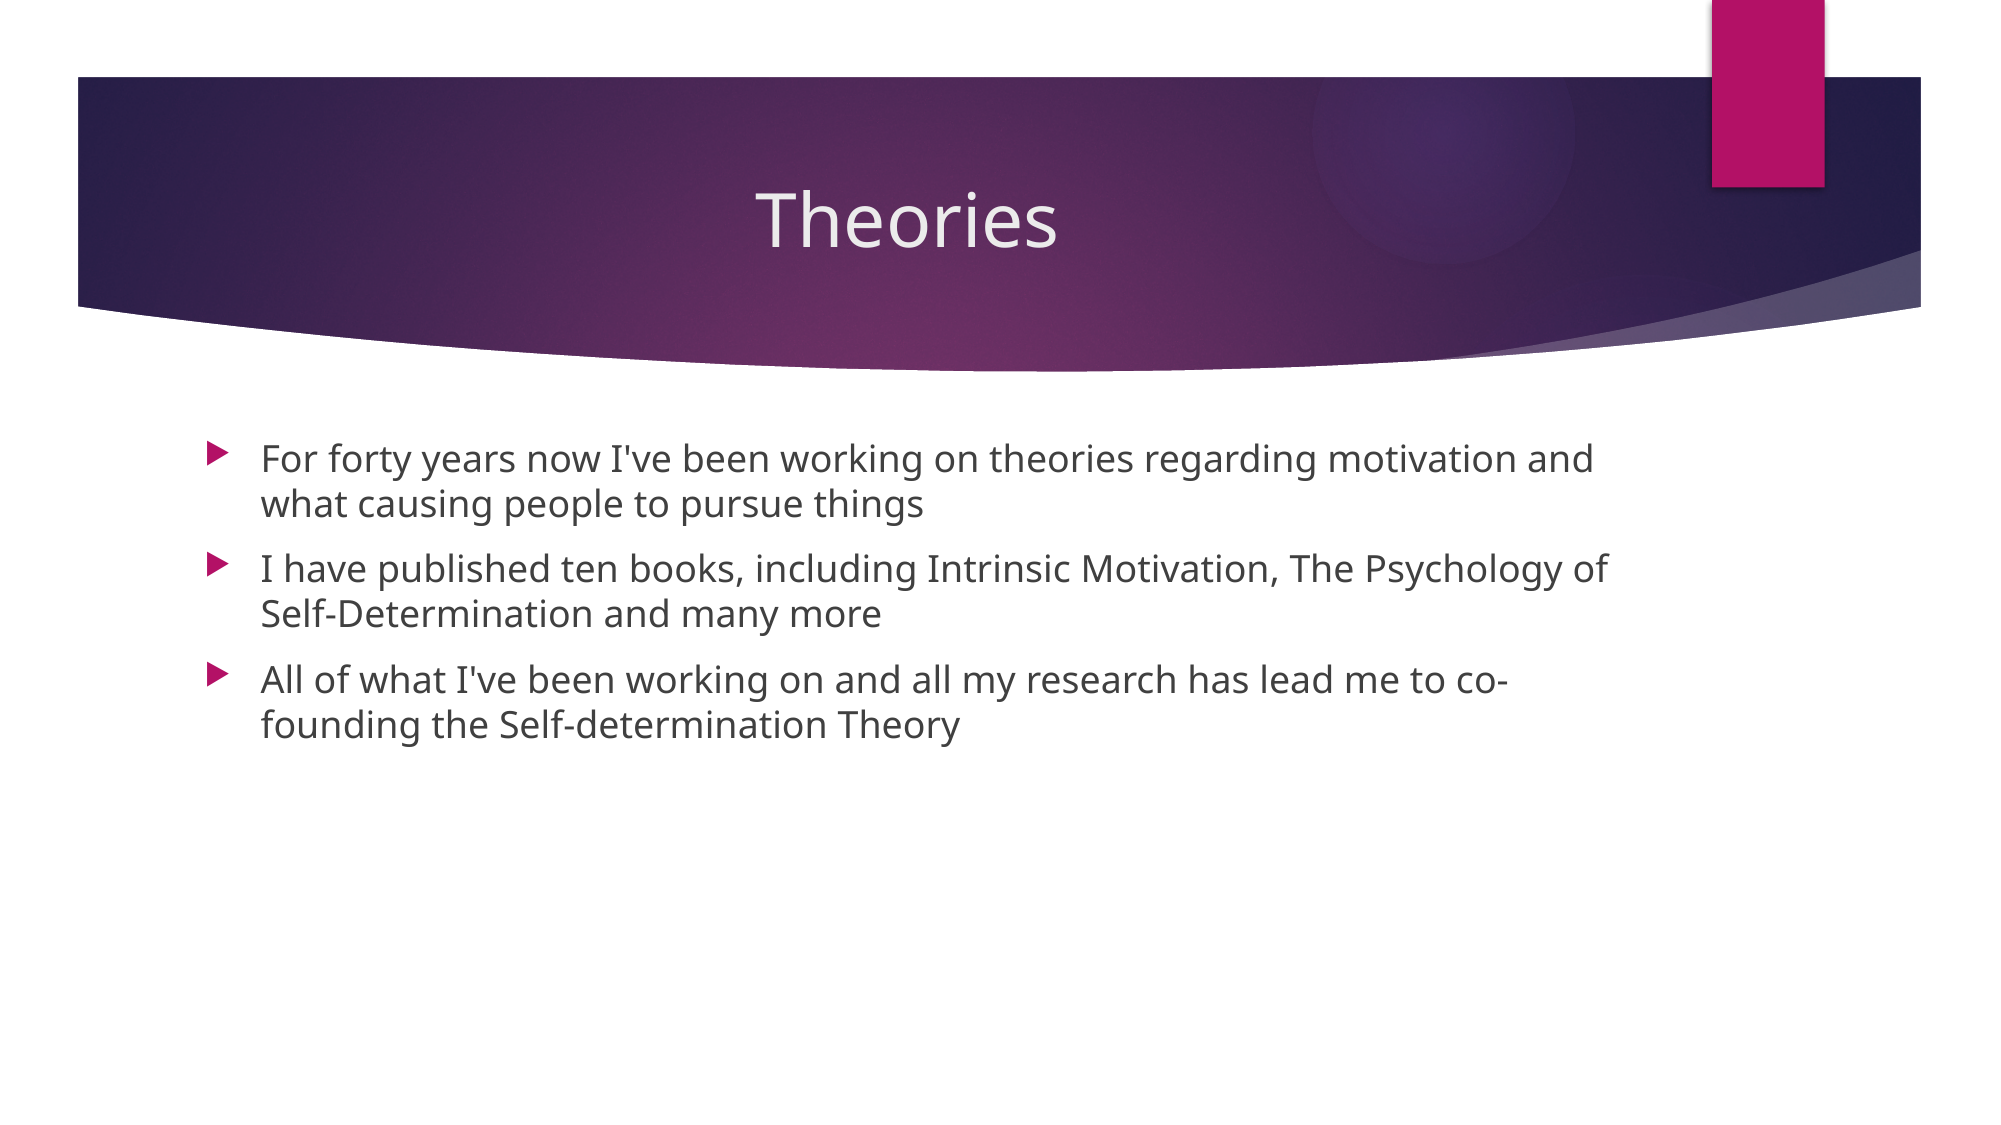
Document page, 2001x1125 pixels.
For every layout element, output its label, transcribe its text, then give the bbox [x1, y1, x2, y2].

title Theories [189, 159, 1627, 276]
list For forty years now I've been working on theories regarding motivation and what causing people to pursue things I have published ten books, including Intrinsic Motivation, The Psychology of Self-Determination and many more All of what I've been working on and all my research has lead me to co-founding the Self-determination Theory [189, 427, 1638, 988]
